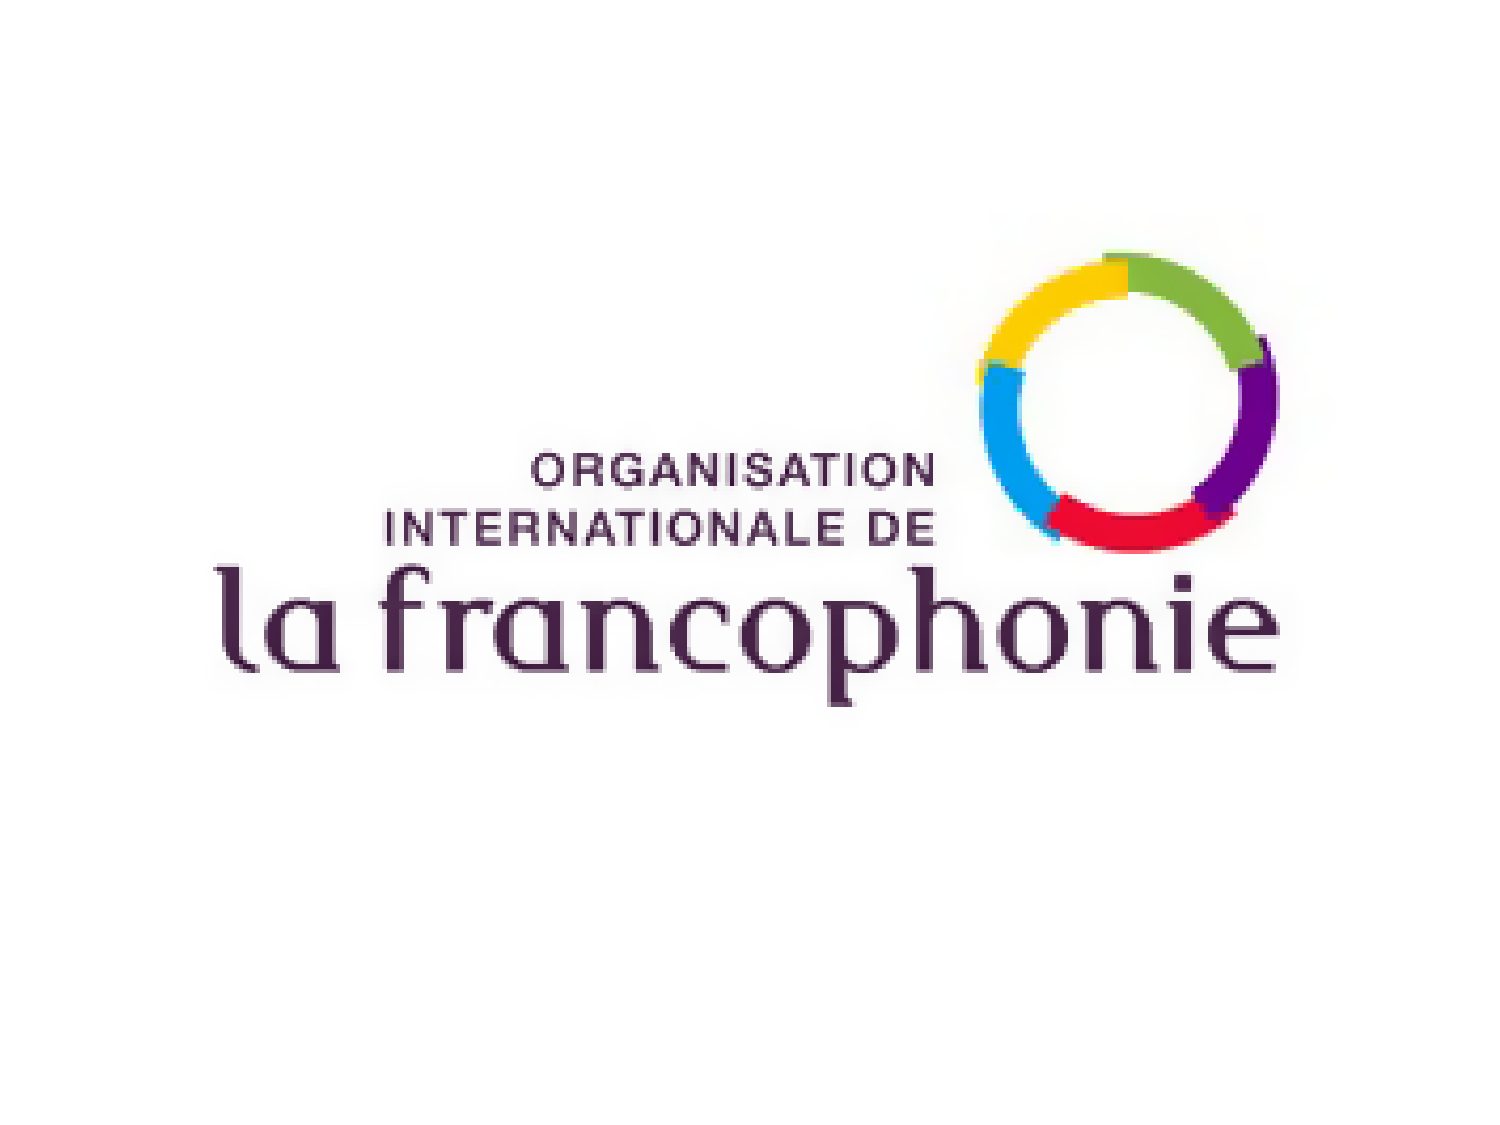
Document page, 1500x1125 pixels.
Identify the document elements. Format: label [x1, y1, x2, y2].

picture [111, 148, 1382, 776]
